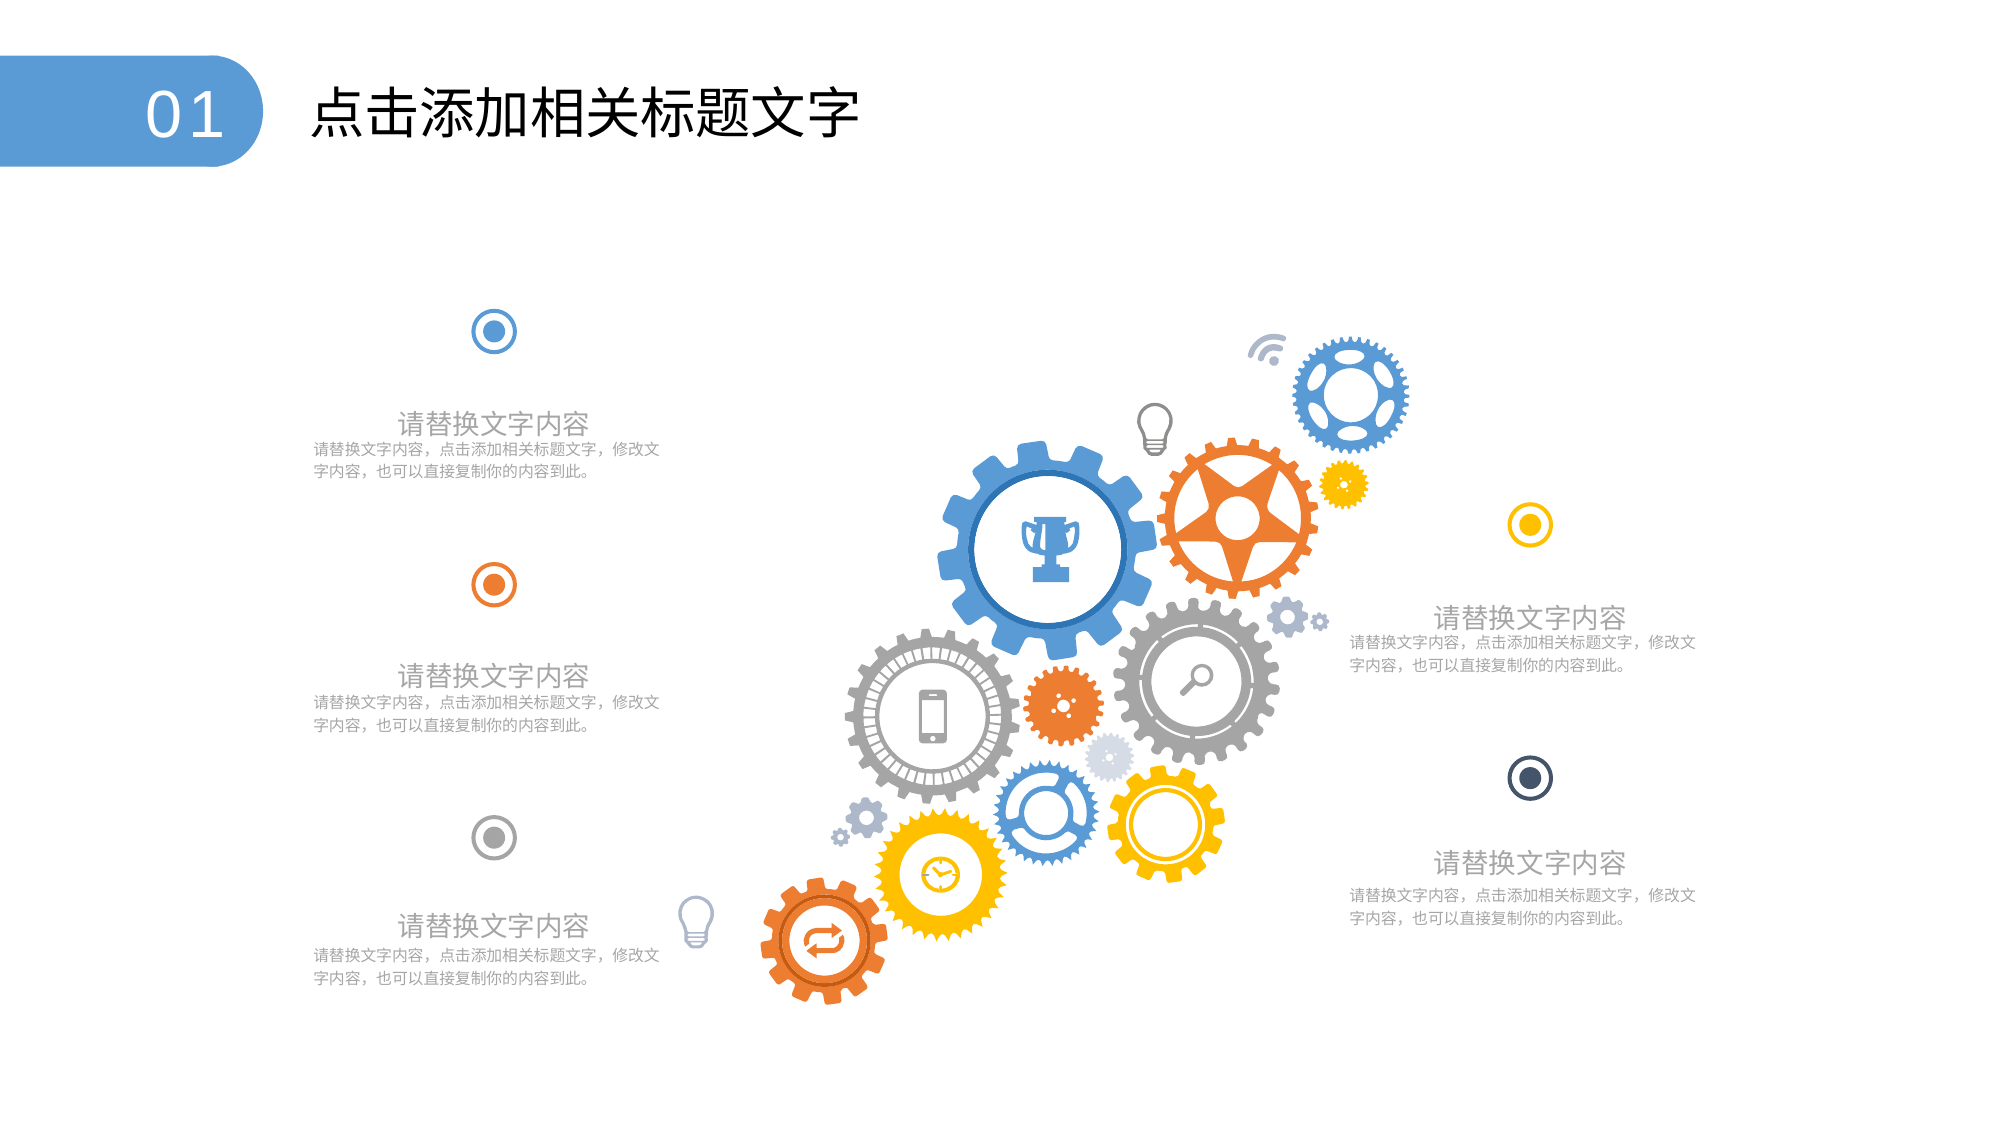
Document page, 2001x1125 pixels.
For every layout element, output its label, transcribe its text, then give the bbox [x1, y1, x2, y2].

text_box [1334, 832, 1726, 936]
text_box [677, 332, 1410, 1006]
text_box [298, 894, 690, 996]
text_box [1334, 586, 1726, 683]
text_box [471, 308, 517, 355]
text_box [1507, 502, 1554, 548]
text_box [298, 392, 690, 490]
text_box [471, 815, 517, 861]
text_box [0, 55, 318, 167]
text_box 点击添加相关标题文字 [318, 70, 910, 152]
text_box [1507, 755, 1554, 801]
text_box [471, 561, 517, 608]
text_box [298, 644, 690, 743]
